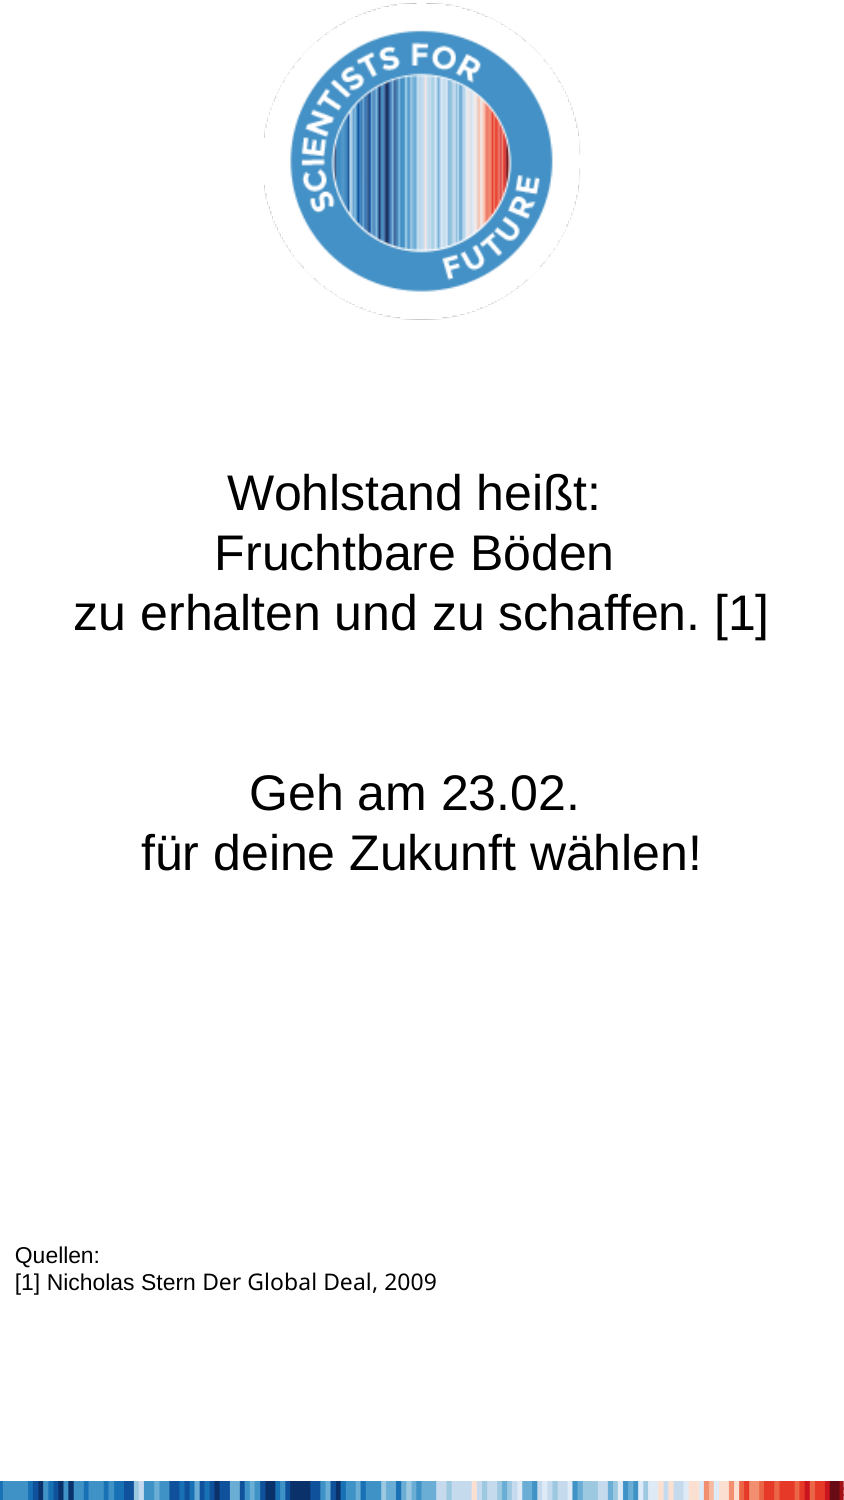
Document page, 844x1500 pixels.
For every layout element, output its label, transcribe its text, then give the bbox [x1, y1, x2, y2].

picture [0, 1481, 844, 1500]
text_box Wohlstand heißt: Fruchtbare Böden zu erhalten und zu schaffen. [1] Geh am 23.02. für deine Zukunft wählen! [0, 452, 844, 888]
picture [263, 2, 581, 323]
text_box Quellen: [1] Nicholas Stern Der Global Deal, 2009 [0, 1232, 844, 1358]
